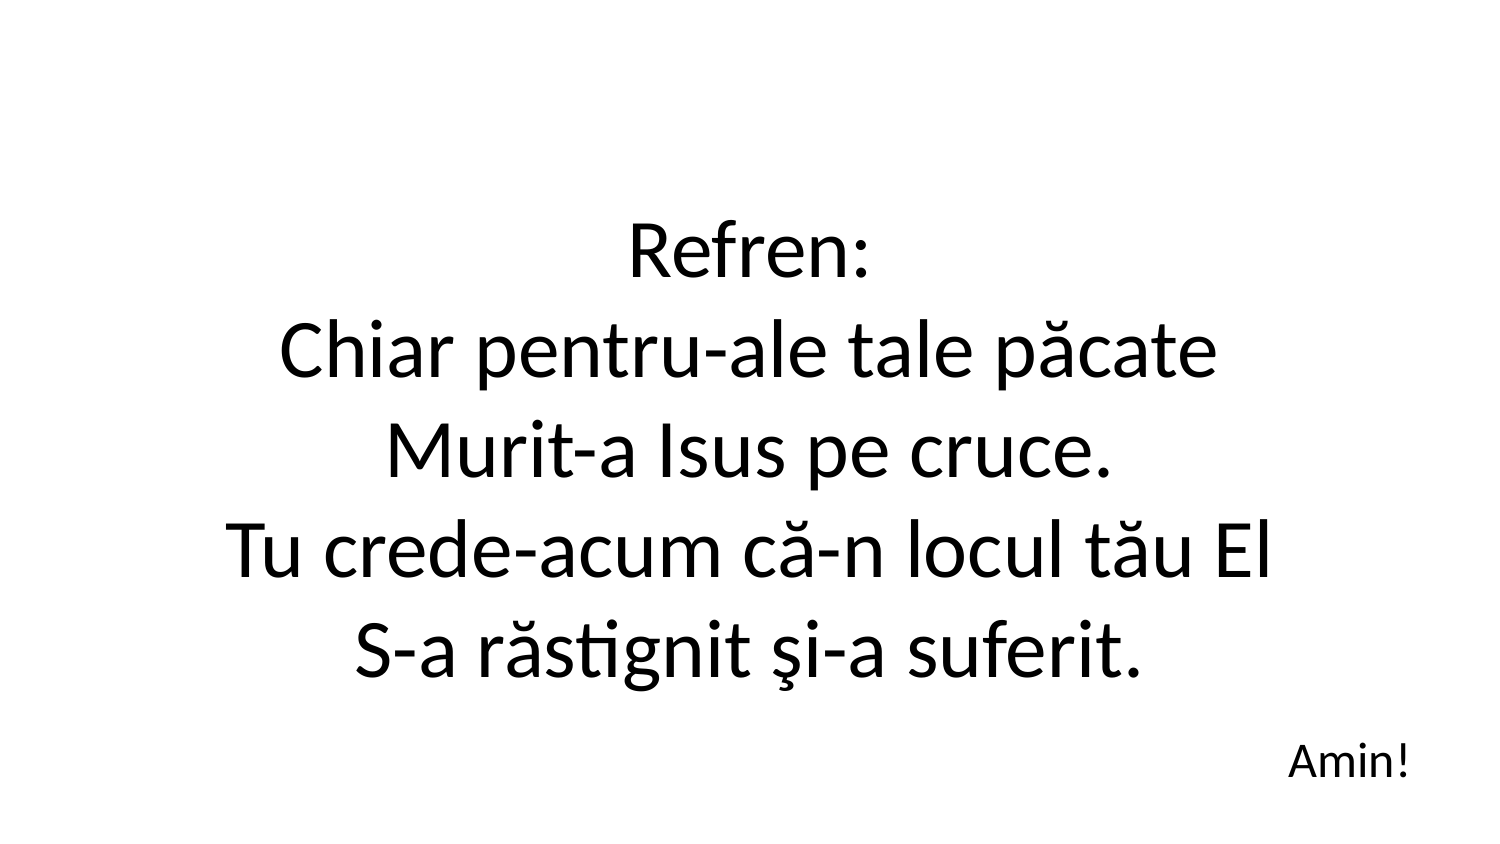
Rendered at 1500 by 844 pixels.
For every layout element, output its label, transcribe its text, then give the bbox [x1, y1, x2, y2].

text_box Refren: Chiar pentru-ale tale păcate Murit-a Isus pe cruce. Tu crede-acum că-n locul tău El S-a răstignit şi-a suferit. [210, 142, 1290, 702]
text_box Amin! [1273, 674, 1427, 795]
